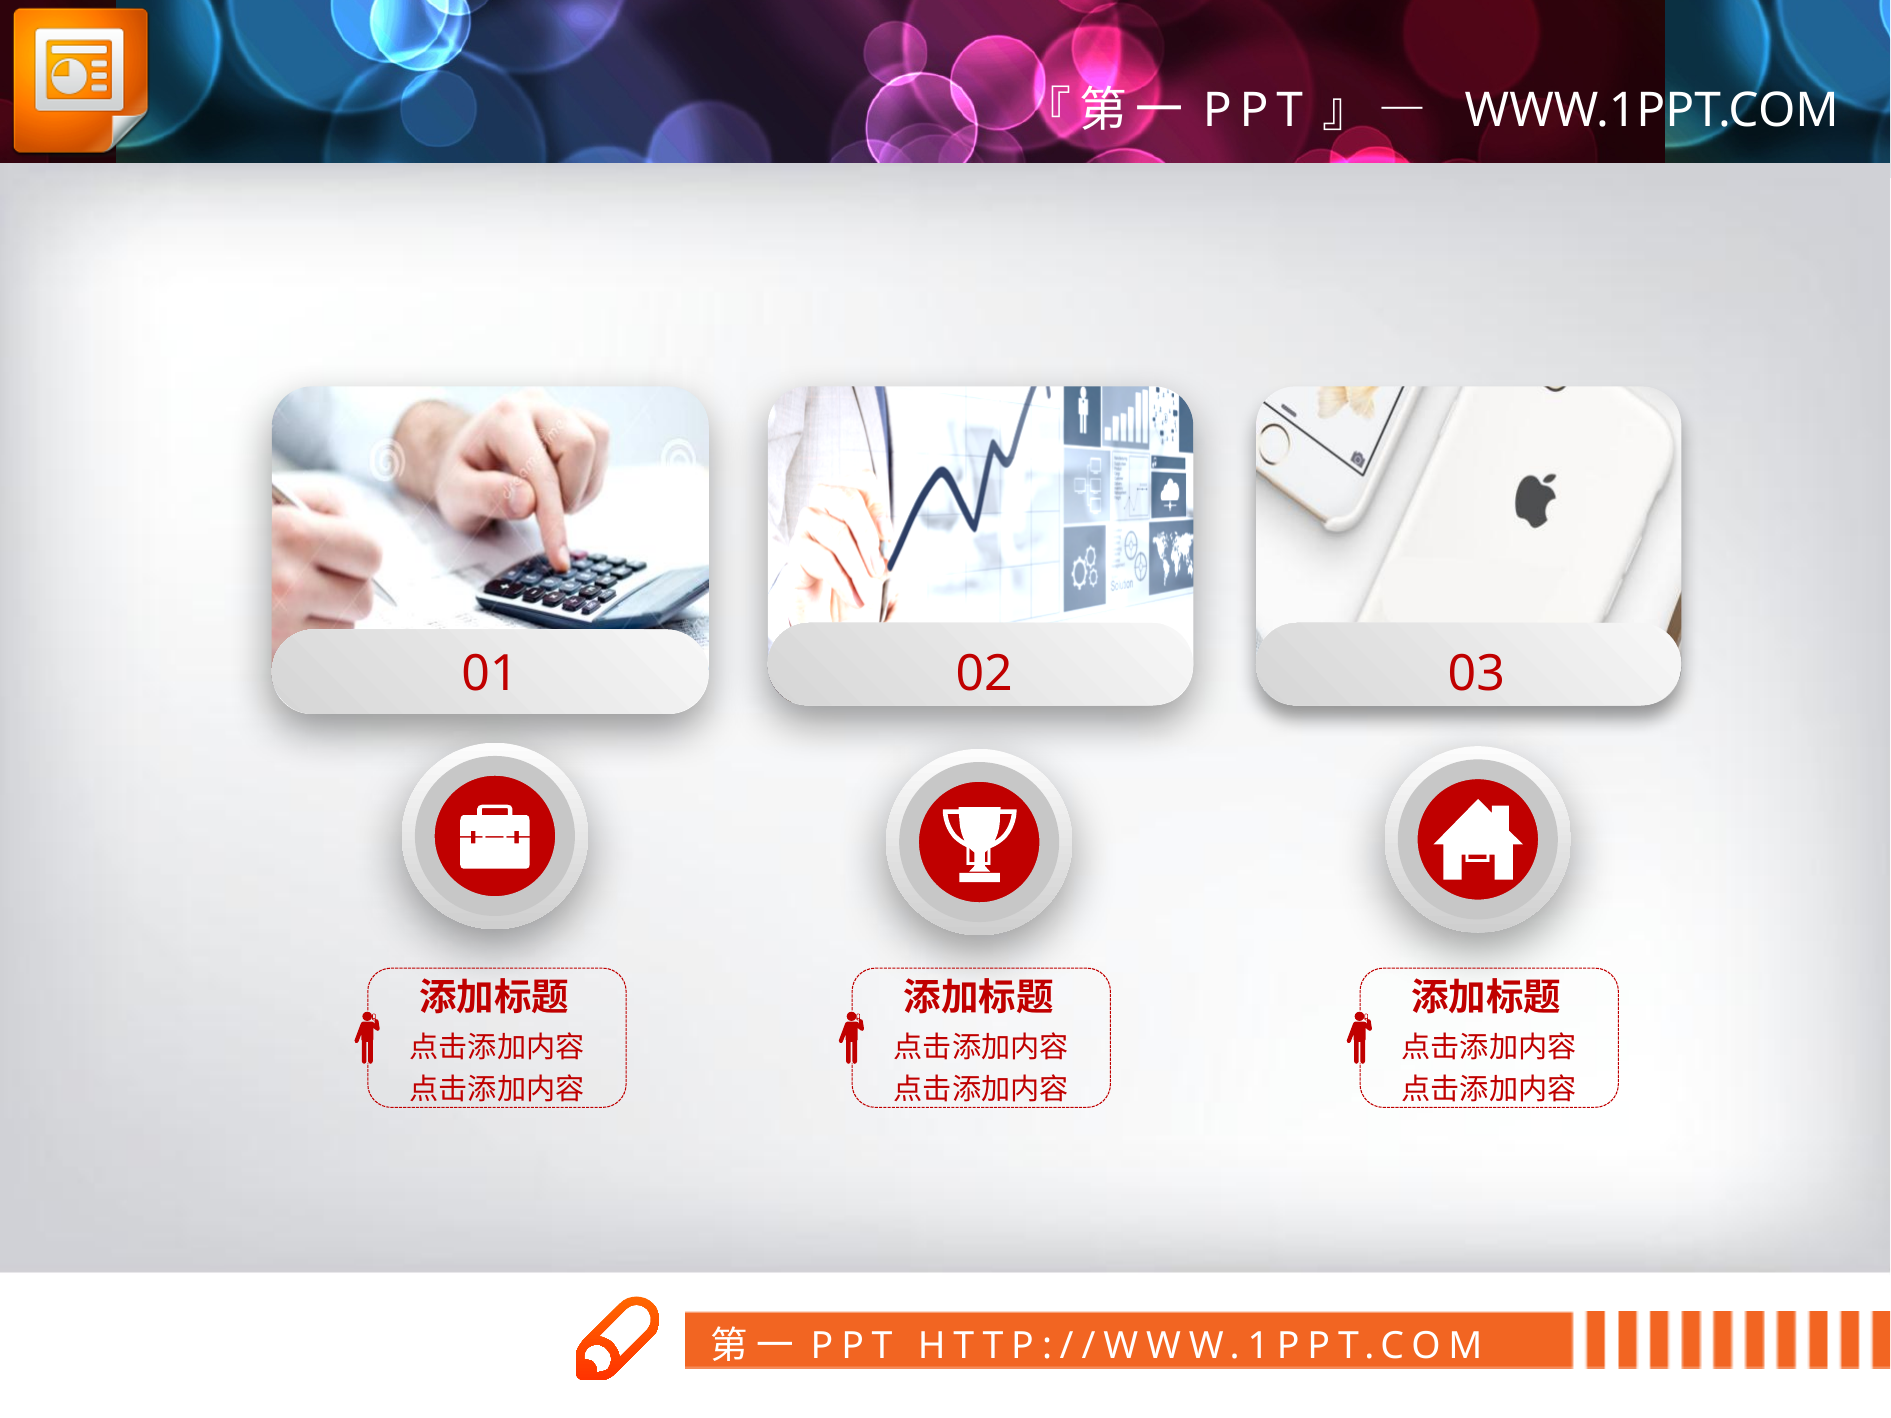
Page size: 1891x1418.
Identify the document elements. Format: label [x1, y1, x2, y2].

text_box [271, 386, 710, 715]
text_box [942, 806, 1017, 883]
text_box [1384, 745, 1572, 933]
text_box [885, 748, 1073, 936]
text_box [767, 386, 1194, 707]
text_box [1255, 386, 1682, 707]
text_box [838, 964, 1111, 1111]
text_box [354, 964, 627, 1111]
picture [685, 1311, 1891, 1369]
text_box [1346, 964, 1619, 1111]
text_box [459, 804, 530, 869]
picture [0, 0, 1891, 1275]
text_box [401, 742, 589, 930]
